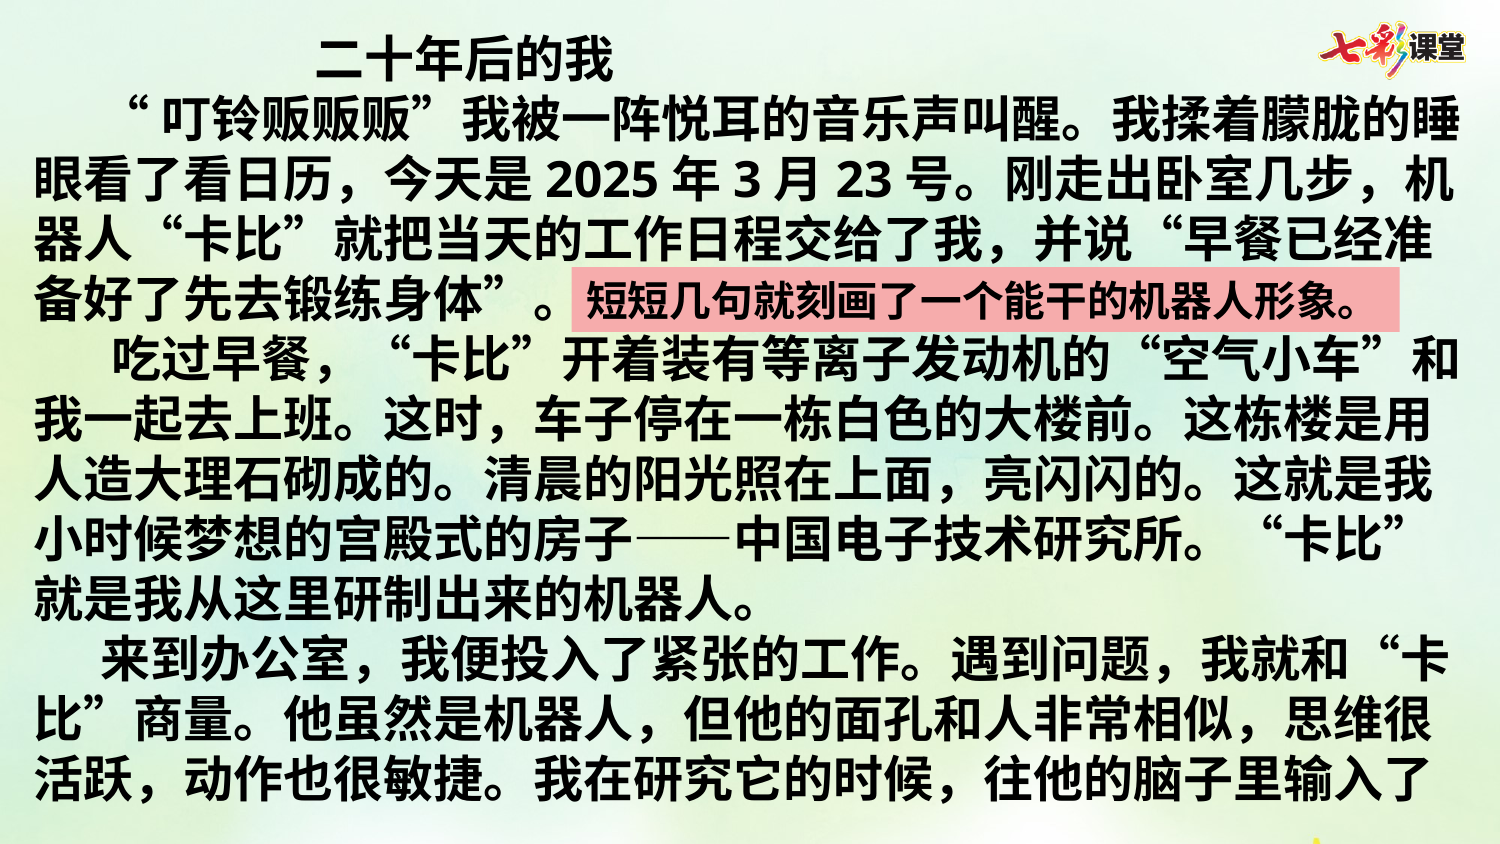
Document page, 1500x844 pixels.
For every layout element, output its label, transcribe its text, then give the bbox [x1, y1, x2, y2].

picture [0, 0, 1500, 844]
text_box 二十年后的我 “叮铃贩贩贩”我被一阵悦耳的音乐声叫醒。我揉着朦胧的睡眼看了看日历，今天是2025年3月23号。刚走出卧室几步，机器人“卡比”就把当天的工作日程交给了我，并说“早餐已经准备好了先去锻练身体”。 吃过早餐，“卡比”开着装有等离子发动机的“空气小车”和我一起去上班。这时，车子停在一栋白色的大楼前。这栋楼是用人造大理石砌成的。清晨的阳光照在上面，亮闪闪的。这就是我小时候梦想的宫殿式的房子——中国电子技术研究所。“卡比”就是我从这里研制出来的机器人。 来到办公室，我便投入了紧张的工作。遇到问题，我就和“卡比”商量。他虽然是机器人，但他的面孔和人非常相似，思维很活跃，动作也很敏捷。我在研究它的时候，往他的脑子里输入了 [18, 20, 1482, 816]
text_box 短短几句就刻画了一个能干的机器人形象。 [571, 267, 1400, 332]
